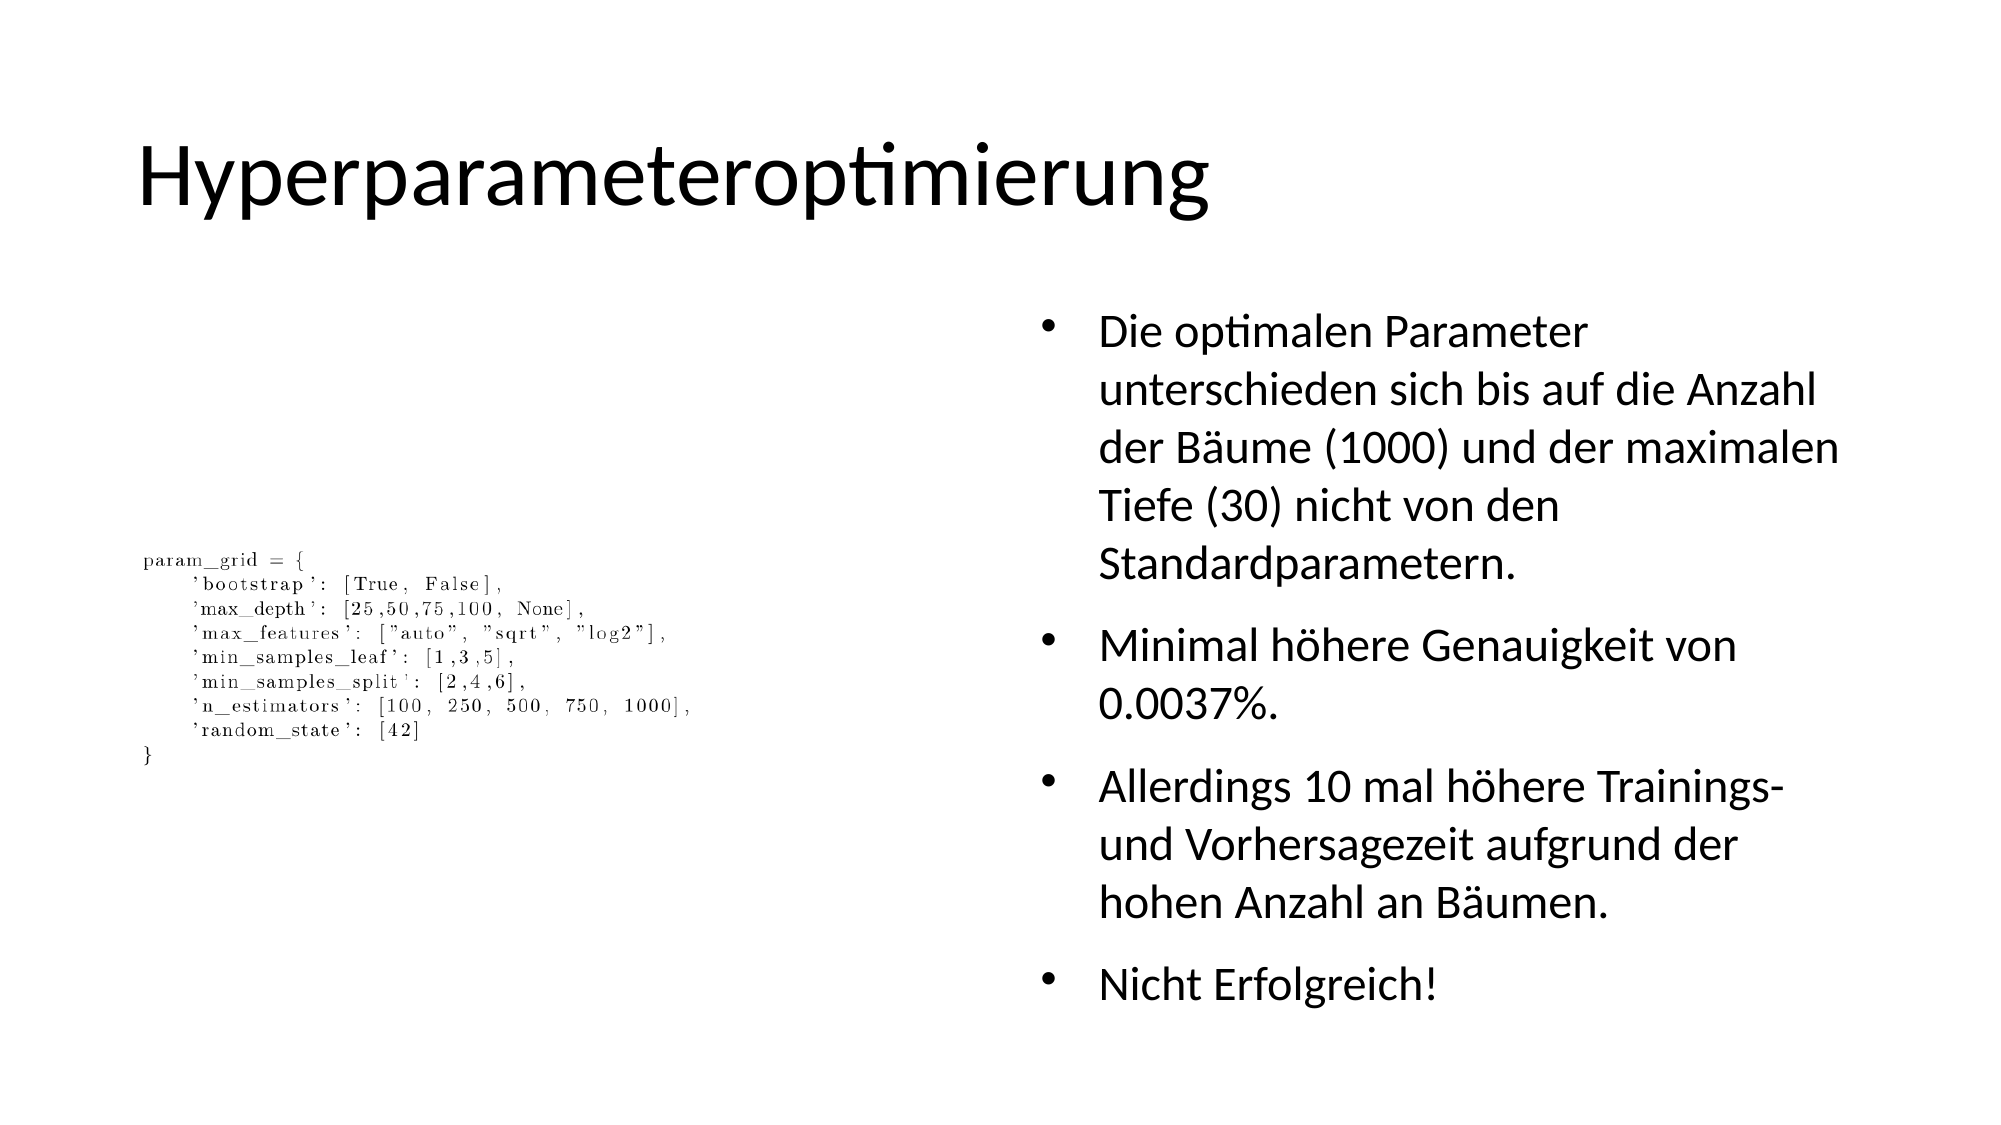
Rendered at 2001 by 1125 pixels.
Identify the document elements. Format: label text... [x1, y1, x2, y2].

text_box Hyperparameteroptimierung [137, 59, 1863, 278]
picture [137, 544, 980, 769]
text_box Die optimalen Parameter unterschieden sich bis auf die Anzahl der Bäume (1000) und der maximalen Tiefe (30) nicht von den Standardparametern. Minimal höhere Genauigkeit von 0.0037%. Allerdings 10 mal höhere Trainings- und Vorhersagezeit aufgrund der hohen Anzahl an Bäumen. Nicht Erfolgreich! [1021, 299, 1863, 1014]
